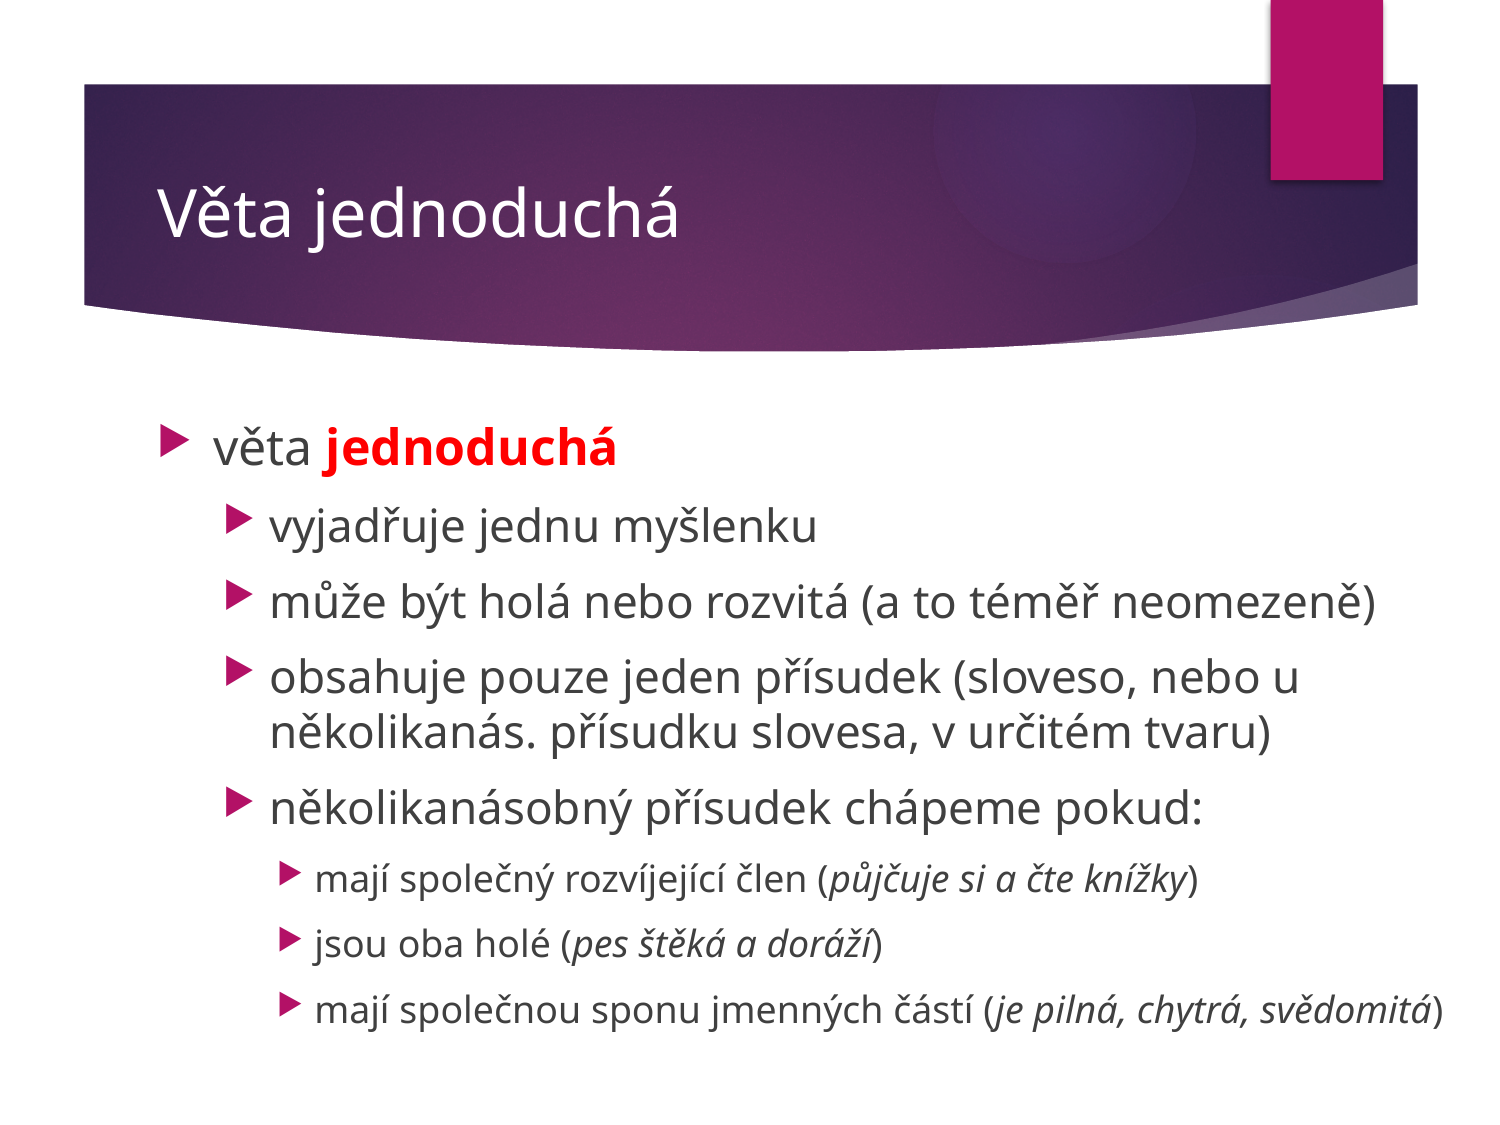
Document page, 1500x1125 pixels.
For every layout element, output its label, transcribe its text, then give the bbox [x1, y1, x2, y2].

list věta jednoduchá vyjadřuje jednu myšlenku může být holá nebo rozvitá (a to téměř neomezeně) obsahuje pouze jeden přísudek (sloveso, nebo u několikanás. přísudku slovesa, v určitém tvaru) několikanásobný přísudek chápeme pokud: mají společný rozvíjející člen (půjčuje si a čte knížky) jsou oba holé (pes štěká a doráží) mají společnou sponu jmenných částí (je pilná, chytrá, svědomitá) [141, 408, 1500, 1125]
title Věta jednoduchá [142, 152, 1183, 269]
